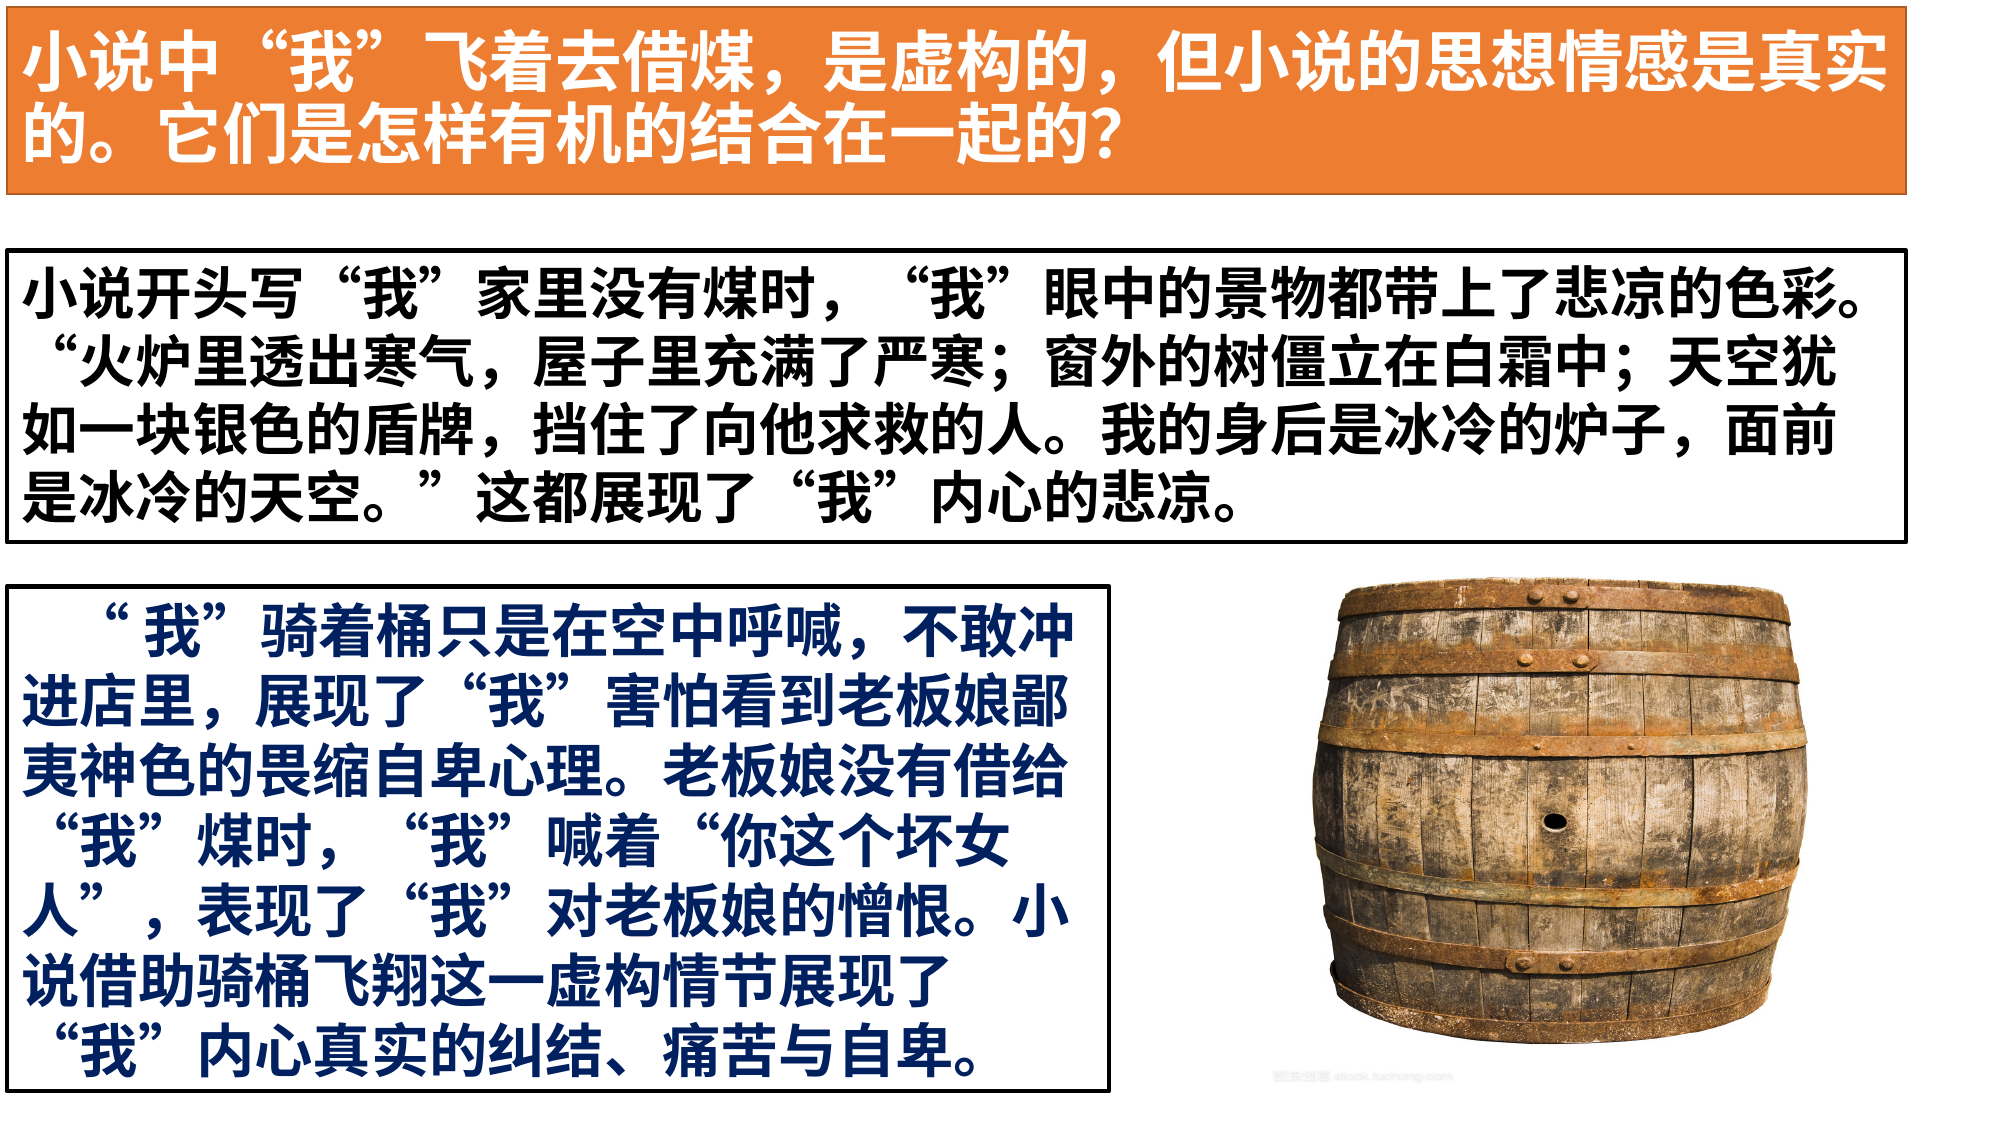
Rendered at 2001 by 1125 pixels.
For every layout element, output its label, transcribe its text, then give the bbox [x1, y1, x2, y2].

list 小说开头写“我”家里没有煤时，“我”眼中的景物都带上了悲凉的色彩。“火炉里透出寒气，屋子里充满了严寒；窗外的树僵立在白霜中；天空犹如一块银色的盾牌，挡住了向他求救的人。我的身后是冰冷的炉子，面前是冰冷的天空。”这都展现了“我”内心的悲凉。 [6, 250, 1906, 543]
text_box “我”骑着桶只是在空中呼喊，不敢冲进店里，展现了“我”害怕看到老板娘鄙夷神色的畏缩自卑心理。老板娘没有借给“我”煤时，“我”喊着“你这个坏女人”，表现了“我”对老板娘的憎恨。小说借助骑桶飞翔这一虚构情节展现了“我”内心真实的纠结、痛苦与自卑。 [6, 586, 1110, 1092]
title 小说中“我”飞着去借煤，是虚构的，但小说的思想情感是真实的。它们是怎样有机的结合在一起的？ [6, 6, 1907, 195]
picture [1272, 566, 1850, 1116]
